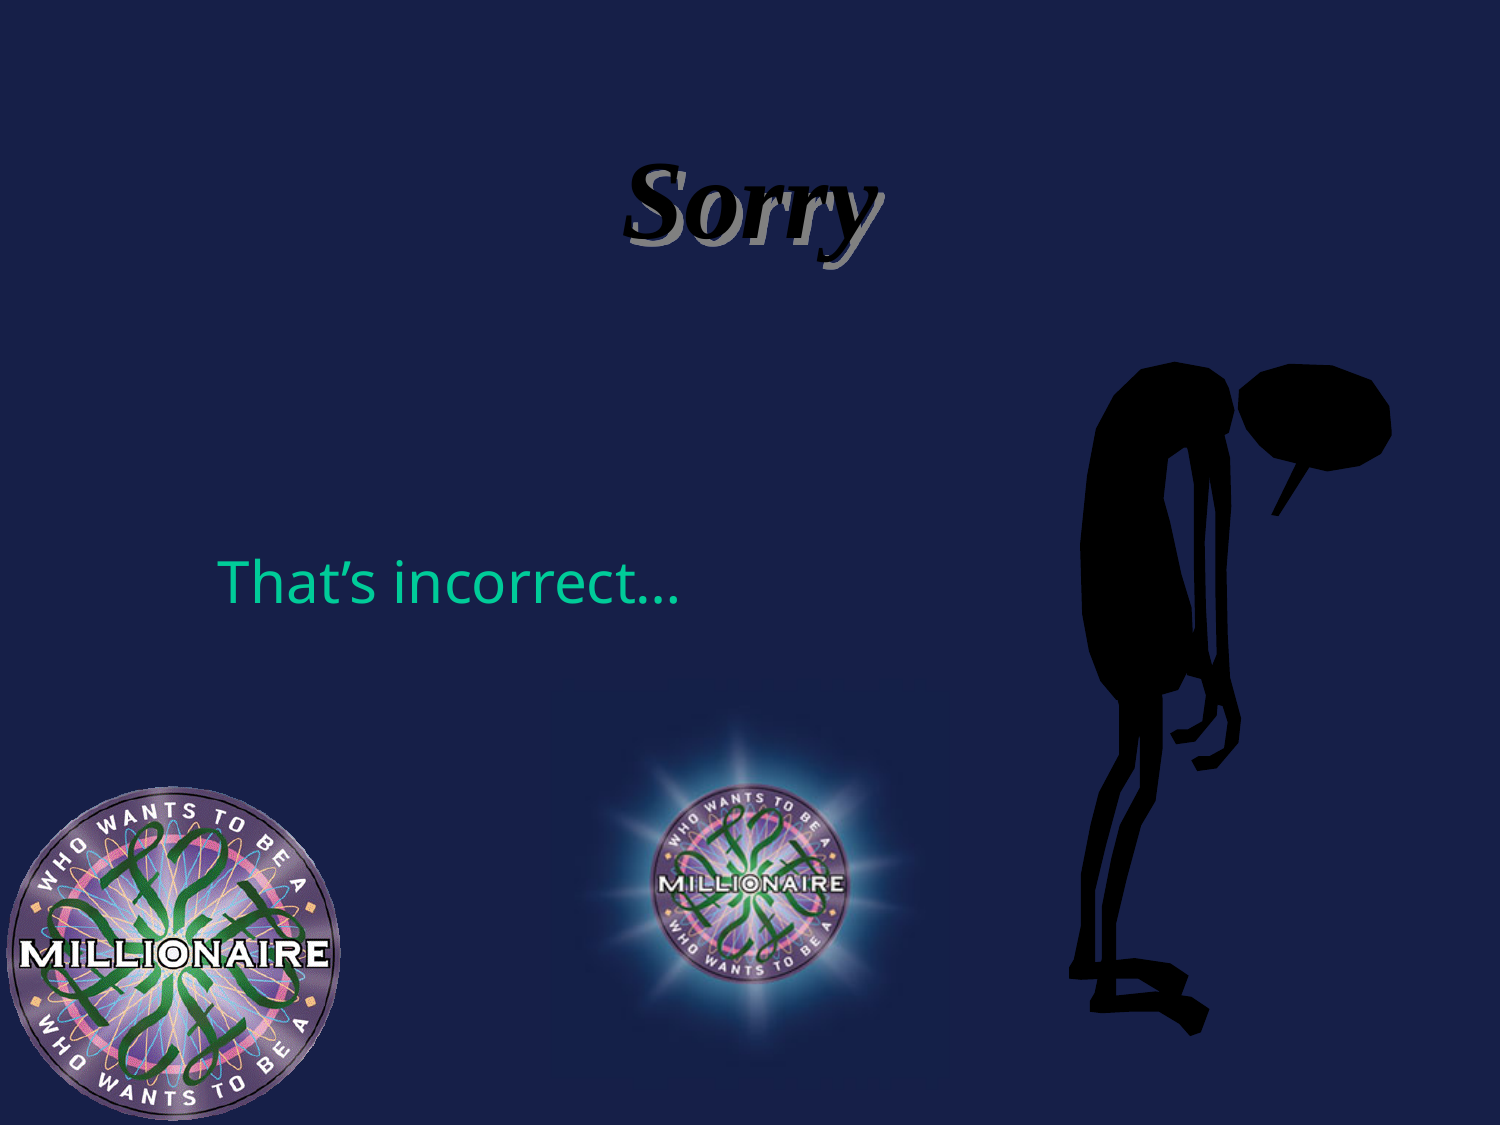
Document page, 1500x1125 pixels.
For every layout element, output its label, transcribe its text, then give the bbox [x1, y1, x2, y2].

picture [0, 0, 1500, 1125]
list That’s incorrect… [87, 537, 813, 701]
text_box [1068, 361, 1392, 1037]
title Sorry [112, 99, 1388, 288]
